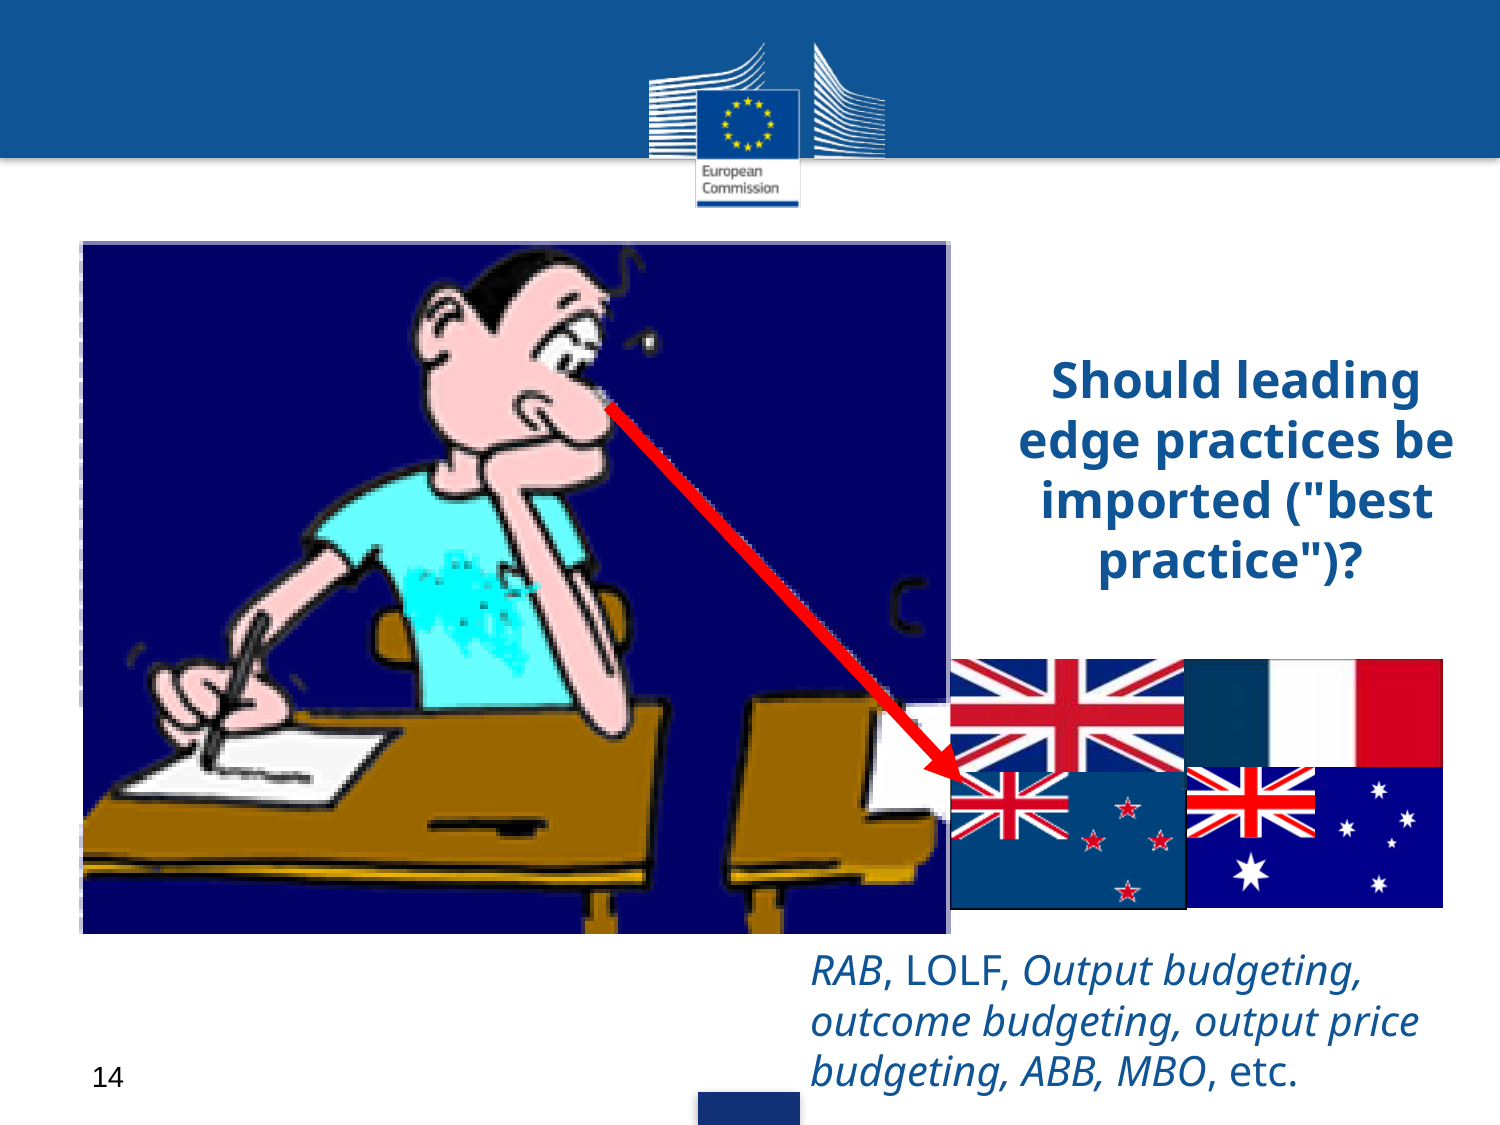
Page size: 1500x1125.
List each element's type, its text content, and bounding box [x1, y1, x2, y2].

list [956, 781, 1182, 911]
title Should leading edge practices be imported ("best practice")? [956, 375, 1500, 563]
slide_number 14 [76, 1022, 553, 1102]
text_box RAB, LOLF, Output budgeting, outcome budgeting, output price budgeting, ABB, MBO, etc. [796, 937, 1452, 1101]
picture [649, 42, 885, 208]
picture [79, 240, 1443, 934]
